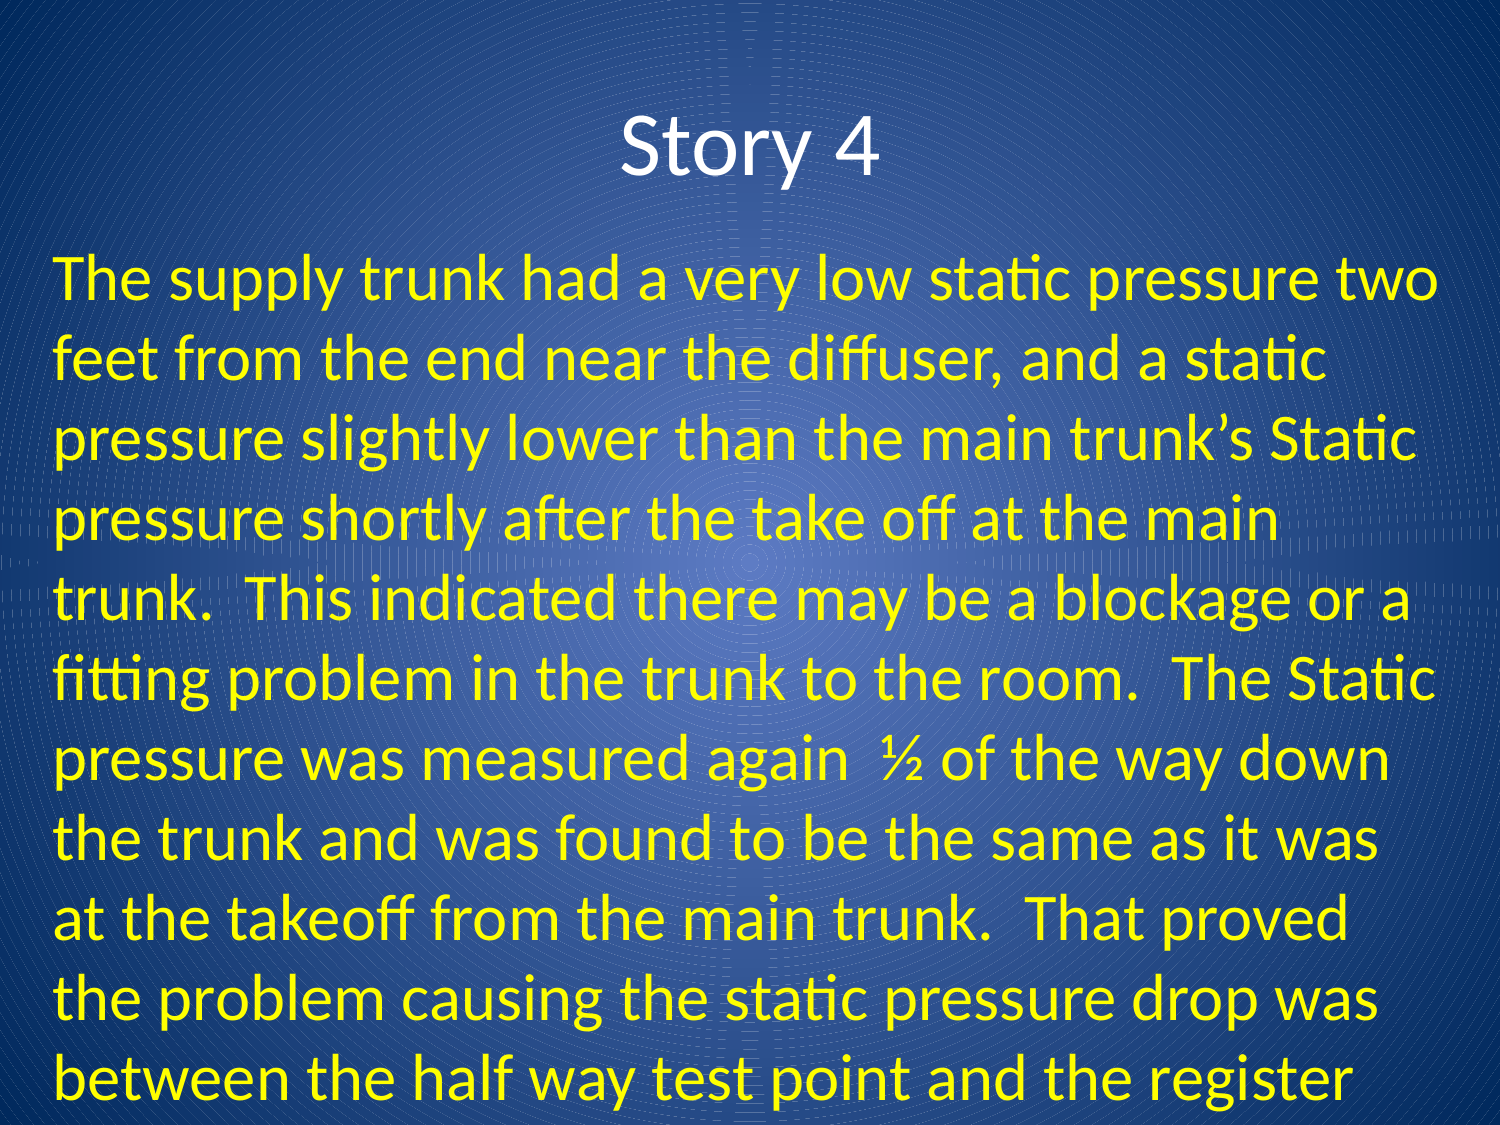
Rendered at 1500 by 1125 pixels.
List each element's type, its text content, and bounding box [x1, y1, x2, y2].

title Story 4 [75, 45, 1425, 226]
list The supply trunk had a very low static pressure two feet from the end near the diffuser, and a static pressure slightly lower than the main trunk’s Static pressure shortly after the take off at the main trunk. This indicated there may be a blockage or a fitting problem in the trunk to the room. The Static pressure was measured again ½ of the way down the trunk and was found to be the same as it was at the takeoff from the main trunk. That proved the problem causing the static pressure drop was between the half way test point and the register [37, 226, 1463, 969]
